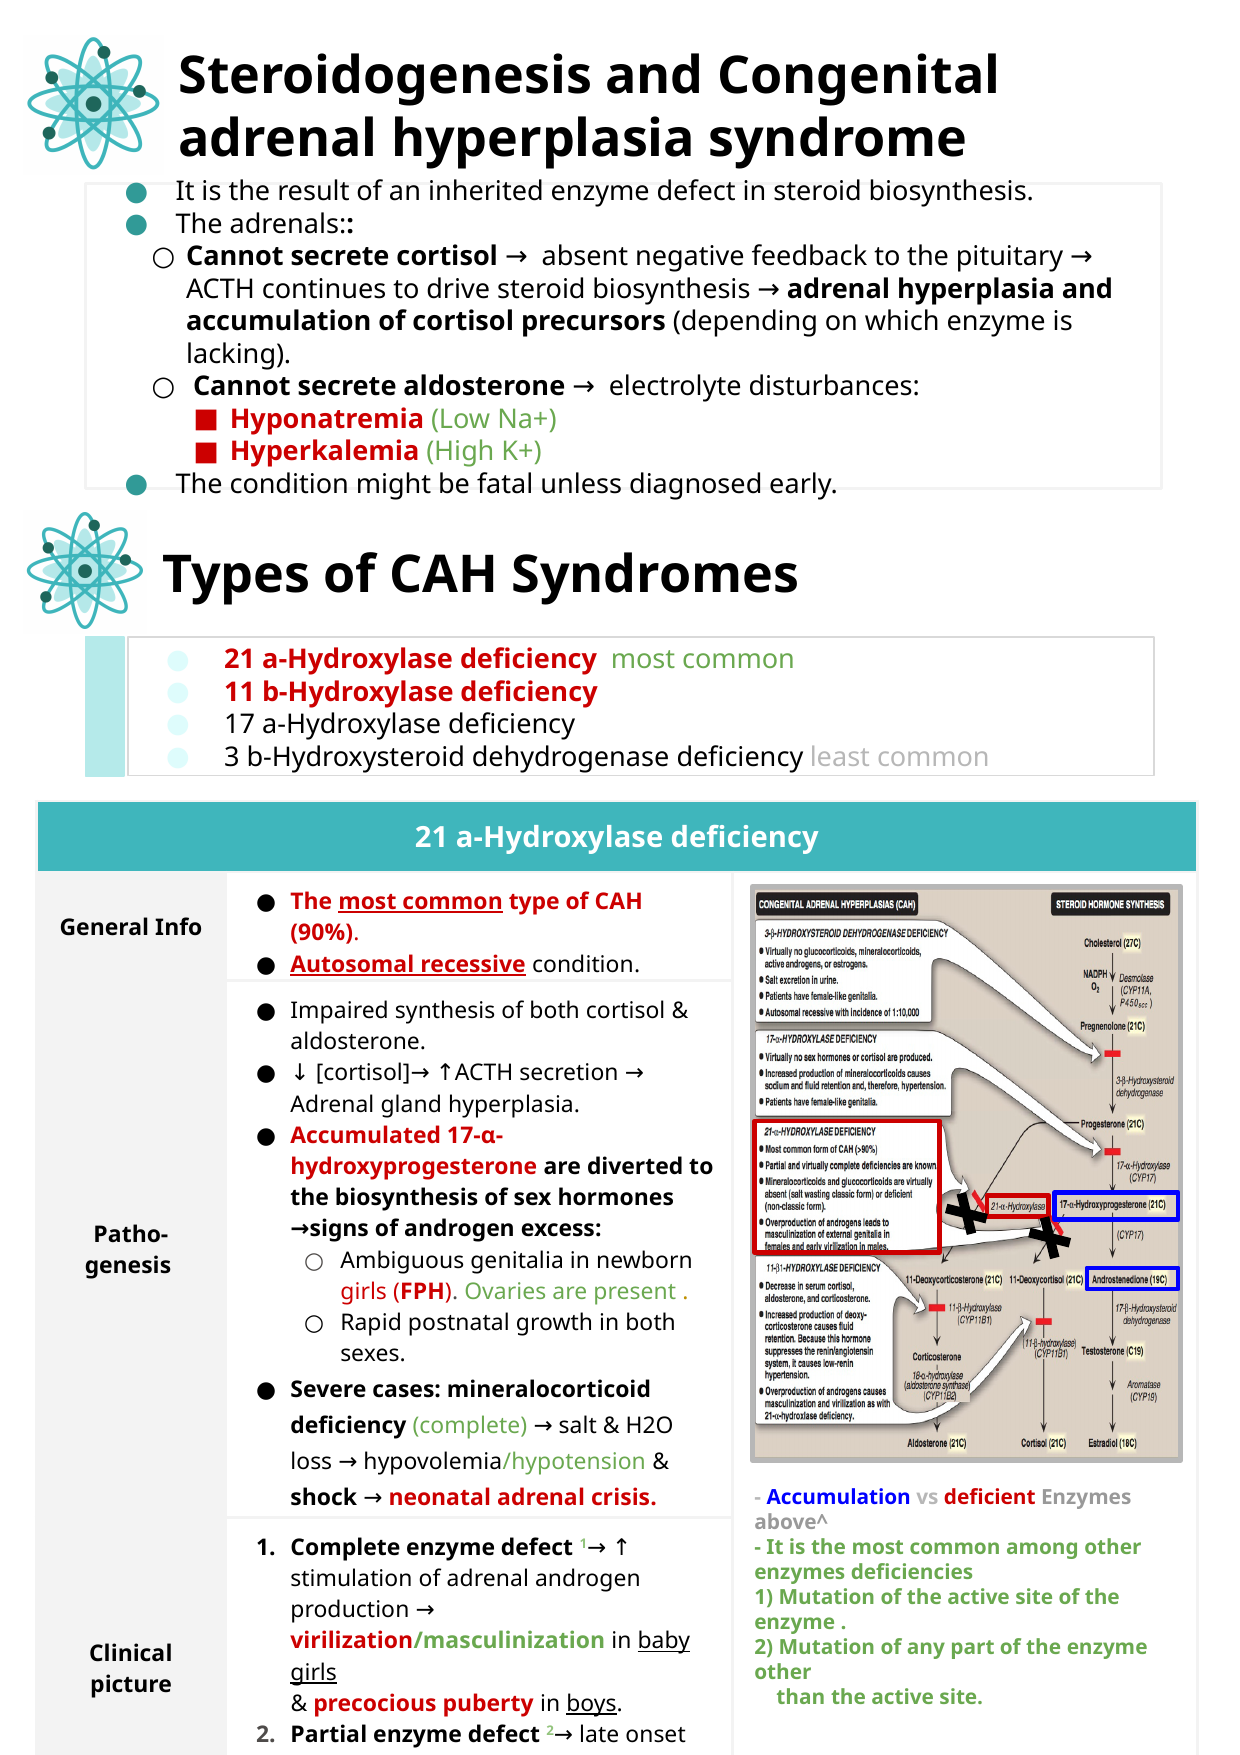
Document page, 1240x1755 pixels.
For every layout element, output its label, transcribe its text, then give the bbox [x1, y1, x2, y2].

table_cell General Info [38, 873, 224, 979]
table_cell The most common type of CAH (90%). Autosomal recessive condition. [227, 873, 731, 979]
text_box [754, 888, 1179, 1459]
table_cell Impaired synthesis of both cortisol & aldosterone. ↓ [cortisol]→ ↑ACTH secretion → Adrenal gland hyperplasia. Accumulated 17-α-hydroxyprogesterone are diverted to the biosynthesis of sex hormones →signs of androgen excess: Ambiguous genitalia in newborn girls (FPH). Ovaries are present . Rapid postnatal growth in both sexes. Severe cases: mineralocorticoid deficiency (complete) → salt & H2O loss → hypovolemia/hypotension & shock → neonatal adrenal crisis. Note: Late presentation (adult life) is possible in less severe cases. [227, 982, 731, 1516]
picture [23, 35, 164, 175]
table_header 21 a-Hydroxylase deficiency [38, 802, 1196, 871]
table_cell Complete enzyme defect 1→ ↑ stimulation of adrenal androgen production → virilization/masculinization in baby girls & precocious puberty in boys. Partial enzyme defect 2→ late onset form → menstrual irregularity & hirsutism in young females. Misdiagnosed with PCOS [227, 1519, 731, 1755]
text_box Steroidogenesis and Congenital adrenal hyperplasia syndrome [163, 26, 1071, 182]
text_box - Accumulation vs deficient Enzymes above^ - It is the most common among other enzymes deficiencies 1) Mutation of the active site of the enzyme . 2) Mutation of any part of the enzyme other than the active site. [739, 1468, 1198, 1724]
text_box [85, 643, 125, 776]
text_box It is the result of an inherited enzyme defect in steroid biosynthesis. The adrenals:: Cannot secrete cortisol → absent negative feedback to the pituitary → ACTH continues to drive steroid biosynthesis → adrenal hyperplasia and accumulation of cortisol precursors (depending on which enzyme is lacking). Cannot secrete aldosterone → electrolyte disturbances: Hyponatremia (Low Na+) Hyperkalemia (High K+) The condition might be fatal unless diagnosed early. [85, 183, 1162, 489]
picture [23, 510, 148, 634]
text_box 21 a-Hydroxylase deficiency most common 11 b-Hydroxylase deficiency 17 a-Hydroxylase deficiency 3 b-Hydroxysteroid dehydrogenase deficiency least common [128, 636, 1154, 776]
text_box Types of CAH Syndromes [151, 525, 1000, 618]
table_cell Clinical picture [38, 1519, 224, 1755]
table_cell [734, 873, 1196, 1755]
table_cell Patho-genesis [38, 982, 224, 1516]
